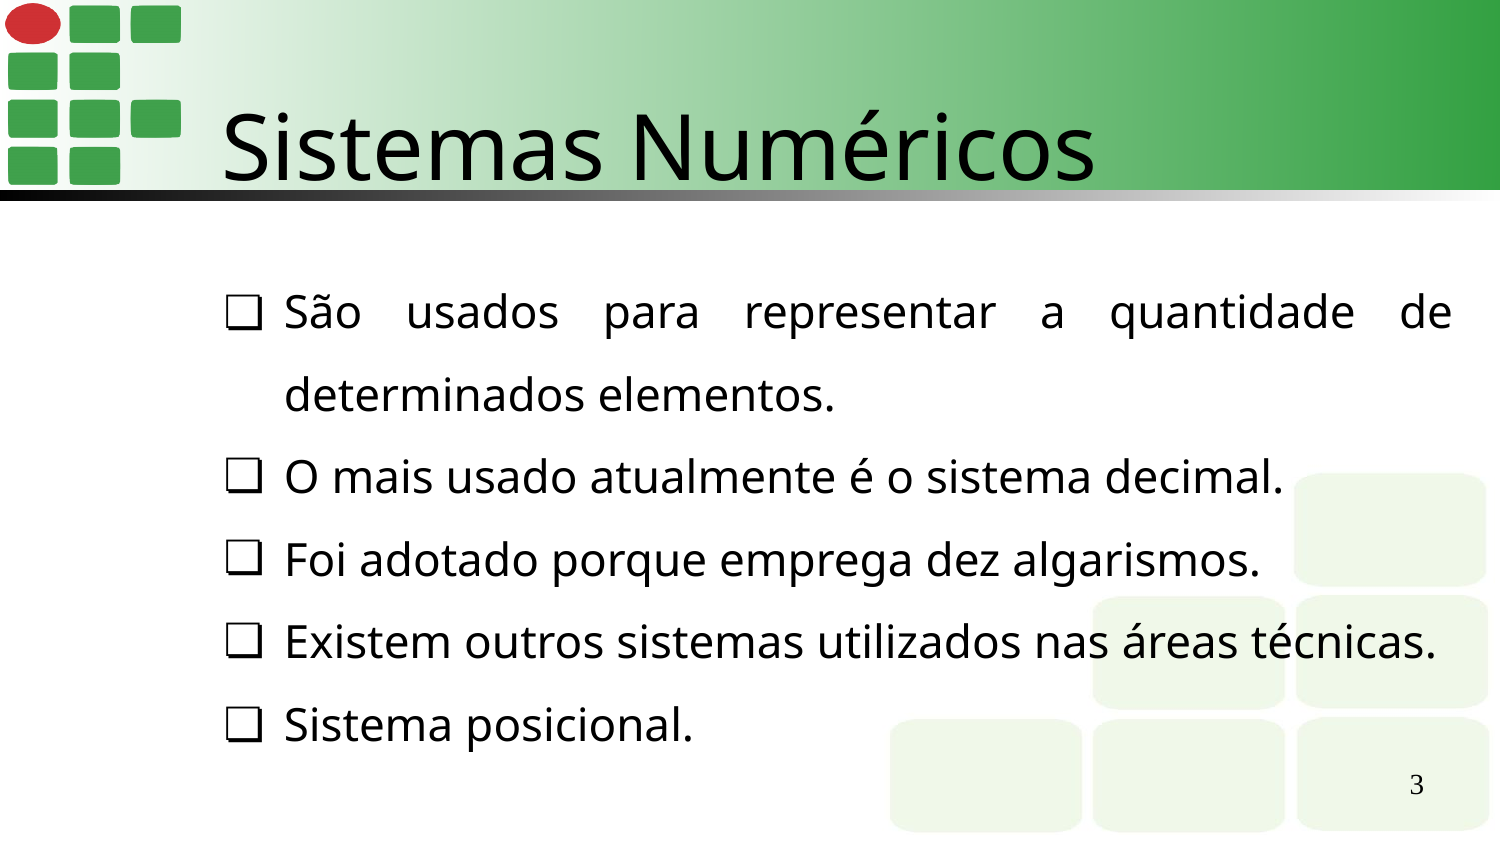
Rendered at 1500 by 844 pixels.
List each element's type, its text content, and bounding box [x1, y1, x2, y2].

text_box Sistemas Numéricos [206, 26, 1468, 207]
slide_number ‹#› [1075, 768, 1425, 827]
picture [803, 441, 1495, 835]
text_box São usados para representar a quantidade de determinados elementos. O mais usado atualmente é o sistema decimal. Foi adotado porque emprega dez algarismos. Existem outros sistemas utilizados nas áreas técnicas. Sistema posicional. [193, 248, 1469, 809]
picture [5, 3, 181, 185]
